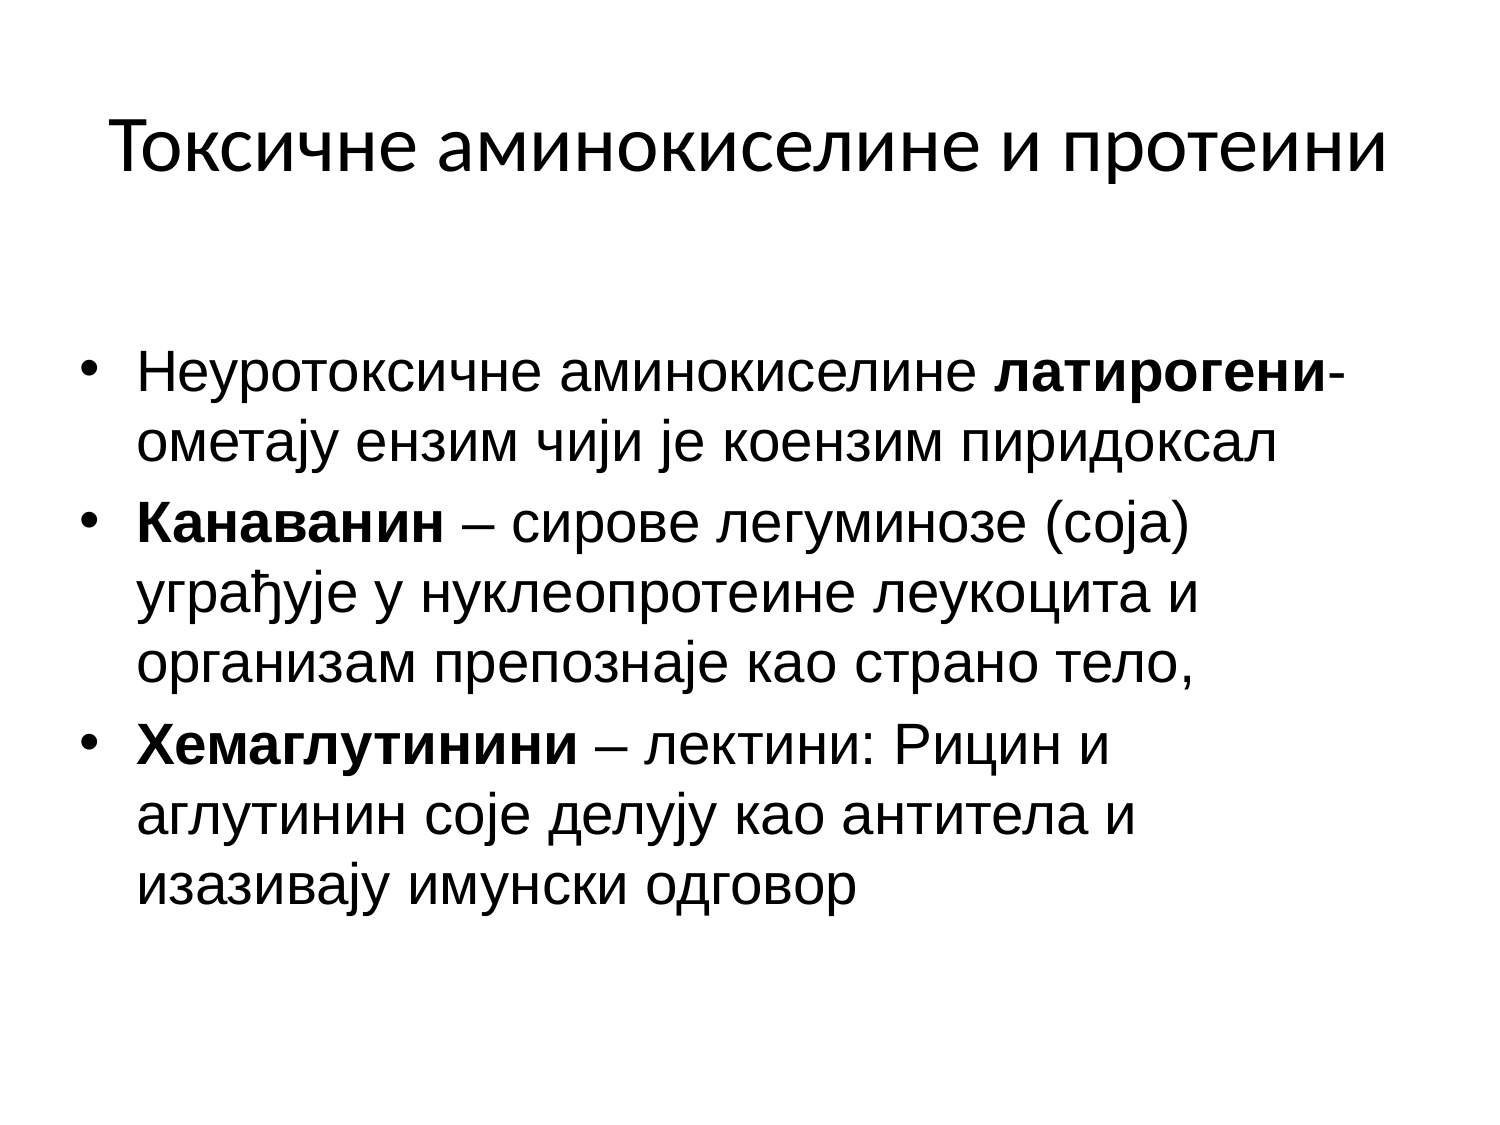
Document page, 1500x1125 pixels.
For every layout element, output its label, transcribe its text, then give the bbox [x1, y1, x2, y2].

list Неуротоксичне аминокиселине латирогени-ометају ензим чији је коензим пиридоксал Канаванин – сирове легуминозе (соја) уграђује у нуклеопротеине леукоцита и организам препознаје као страно тело, Хемаглутинини – лектини: Рицин и аглутинин соје делују као антитела и изазивају имунски одговор [64, 243, 1416, 987]
title Токсичне аминокиселине и протеини [74, 44, 1426, 233]
